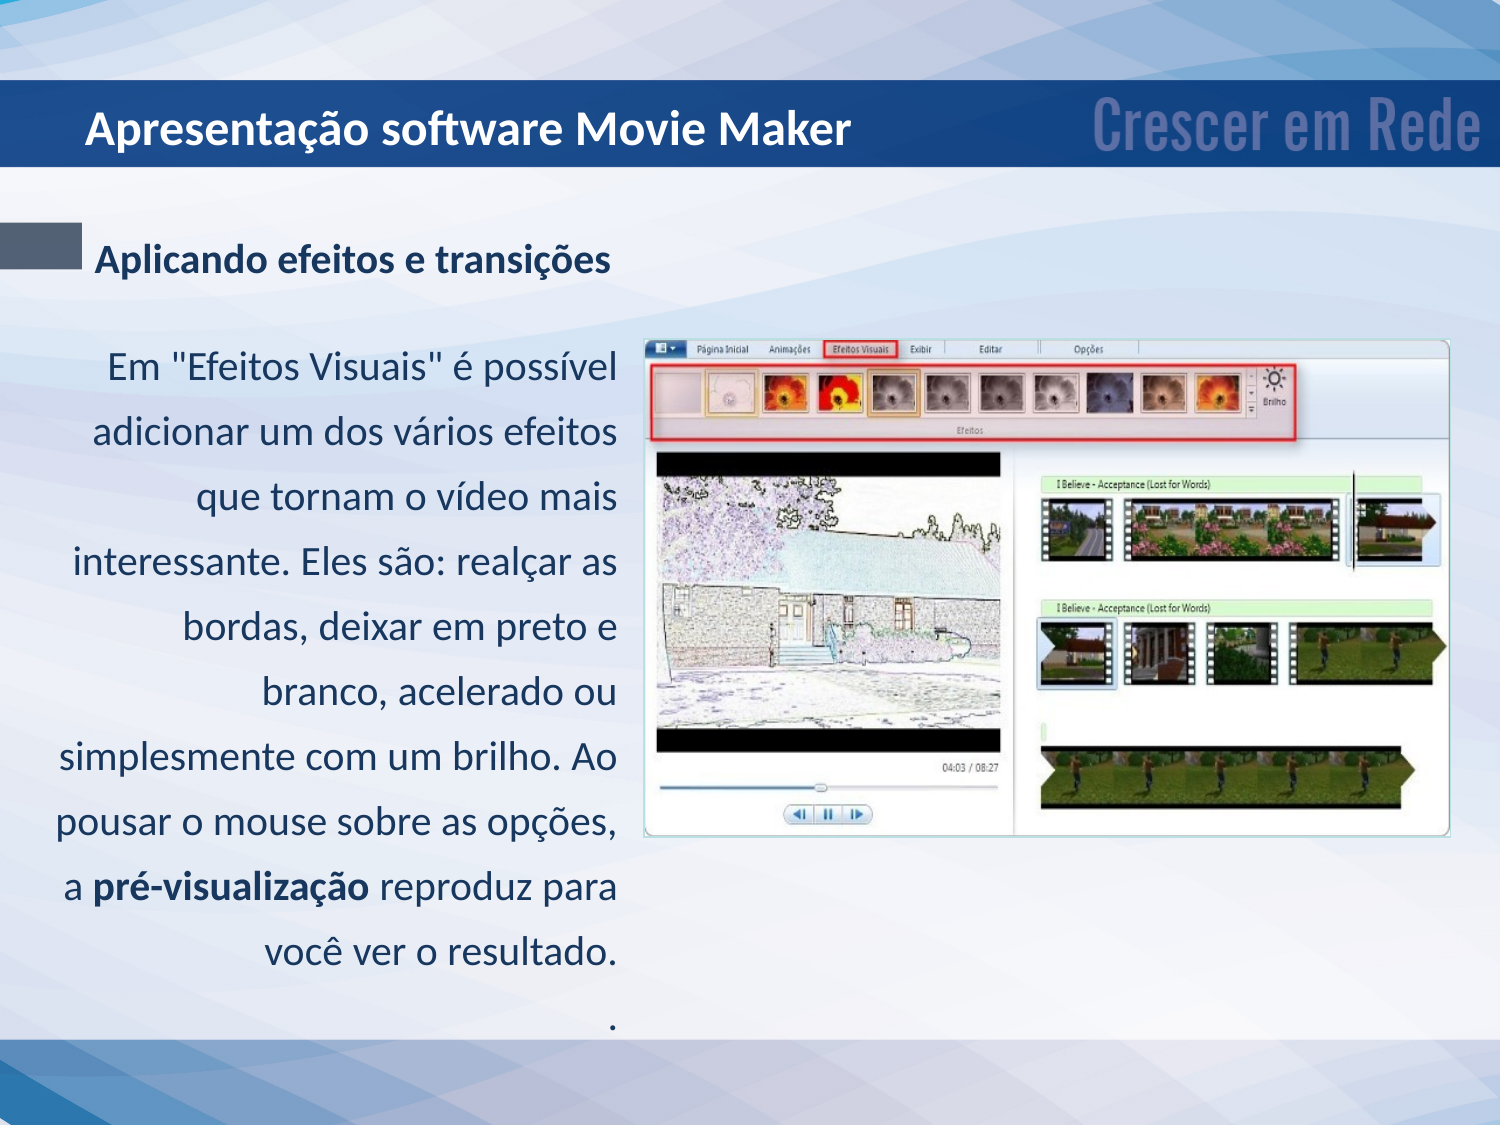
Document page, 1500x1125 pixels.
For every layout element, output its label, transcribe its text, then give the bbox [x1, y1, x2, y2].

text_box Apresentação software Movie Maker [70, 88, 1430, 223]
picture [0, 0, 1500, 1125]
picture [644, 339, 1450, 837]
text_box Em "Efeitos Visuais" é possível adicionar um dos vários efeitos que tornam o vídeo mais interessante. Eles são: realçar as bordas, deixar em preto e branco, acelerado ou simplesmente com um brilho. Ao pousar o mouse sobre as opções, a pré-visualização reproduz para você ver o resultado. . [35, 316, 633, 1047]
text_box Aplicando efeitos e transições [70, 199, 1172, 364]
text_box [0, 220, 70, 272]
